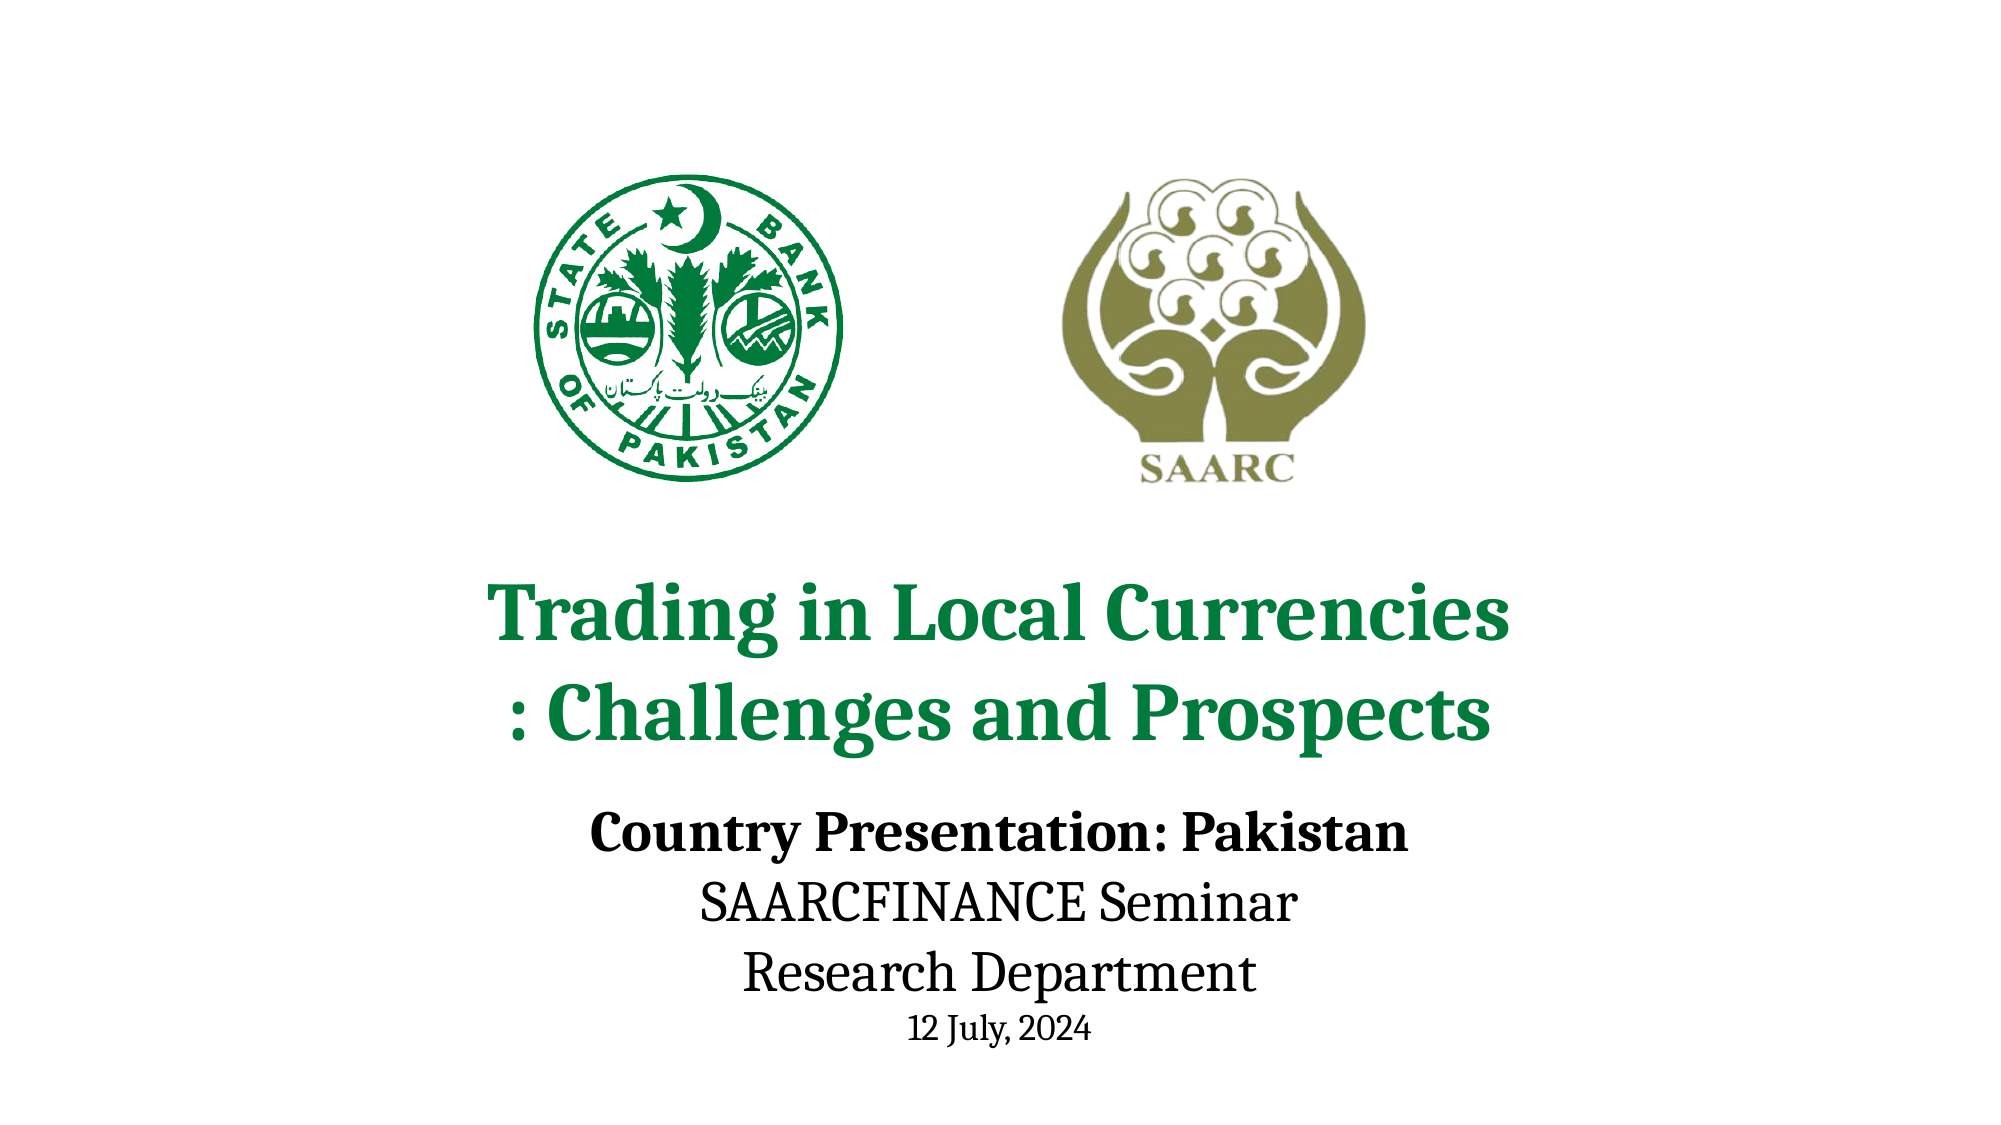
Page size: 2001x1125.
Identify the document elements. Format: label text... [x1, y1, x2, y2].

picture [528, 167, 849, 487]
picture [1058, 167, 1369, 492]
text_box Country Presentation: Pakistan SAARCFINANCE Seminar Research Department 12 July, 2024 [0, 767, 2000, 1074]
text_box Trading in Local Currencies : Challenges and Prospects [118, 550, 1882, 765]
